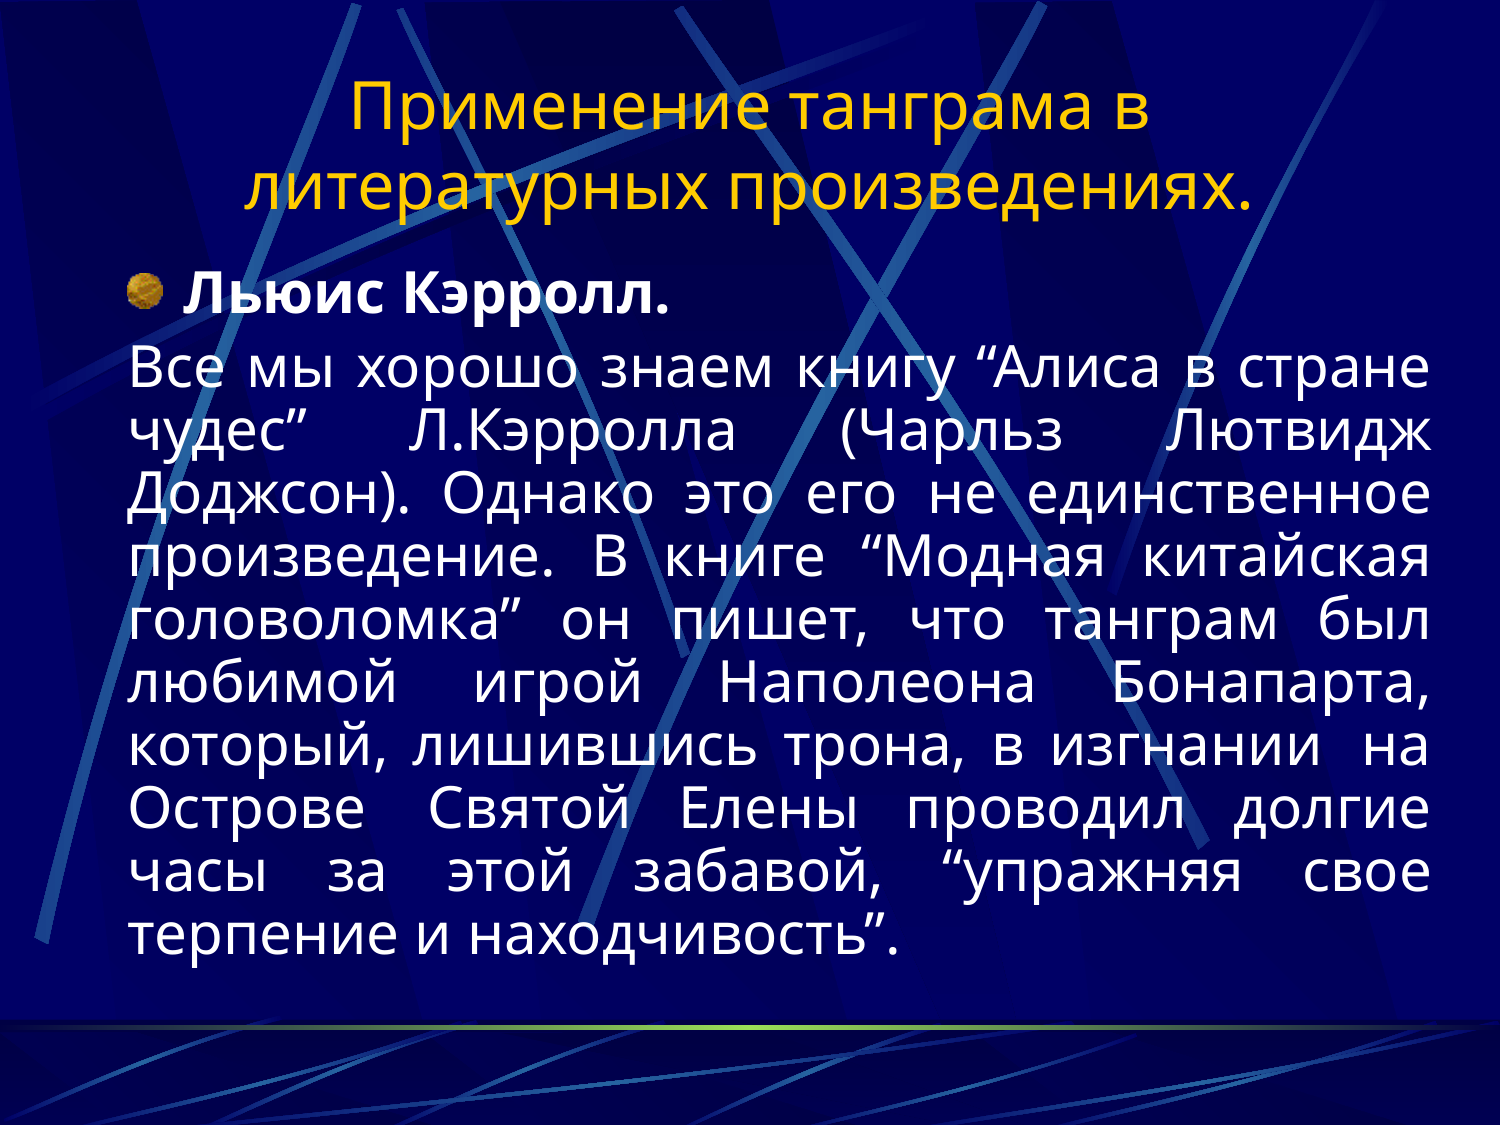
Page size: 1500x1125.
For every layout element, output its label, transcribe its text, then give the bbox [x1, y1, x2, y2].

title Применение танграма в литературных произведениях. [112, 54, 1388, 232]
picture [127, 273, 163, 309]
list Льюис Кэрролл. Все мы хорошо знаем книгу “Алиса в стране чудес” Л.Кэрролла (Чарльз Лютвидж Доджсон). Однако это его не единственное произведение. В книге “Модная китайская головоломка” он пишет, что танграм был любимой игрой Наполеона Бонапарта, который, лишившись трона, в изгнании на Острове Святой Елены проводил долгие часы за этой забавой, “упражняя свое терпение и находчивость”. [112, 255, 1447, 1047]
